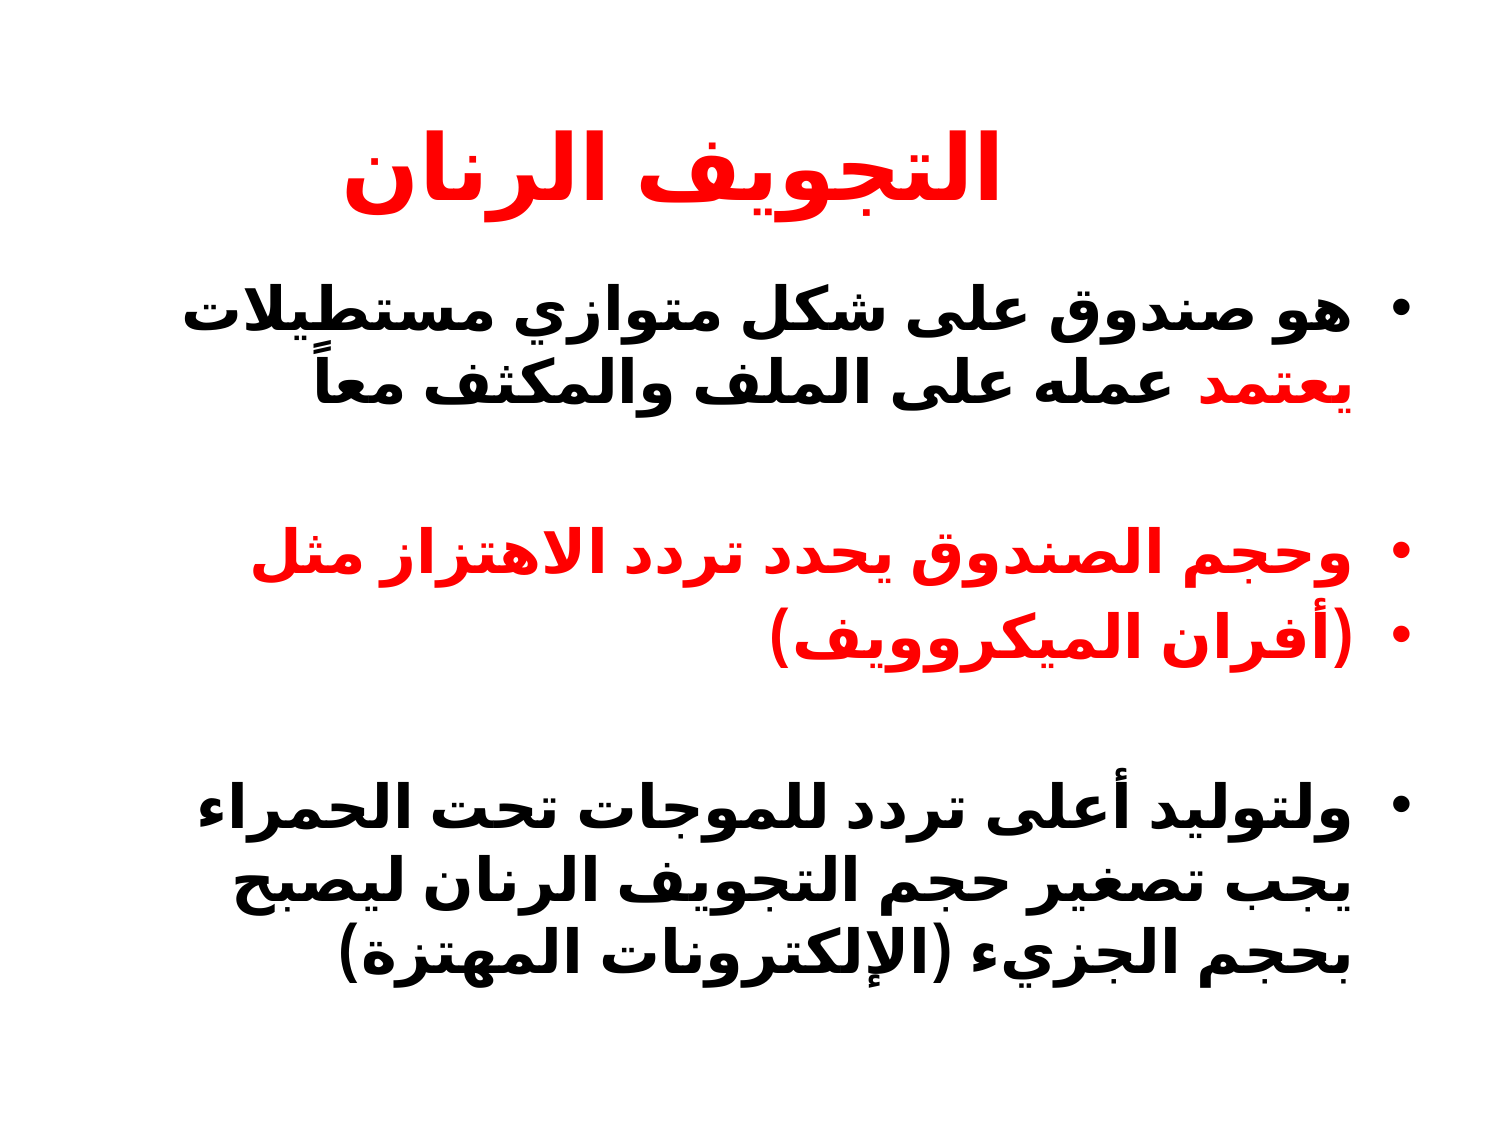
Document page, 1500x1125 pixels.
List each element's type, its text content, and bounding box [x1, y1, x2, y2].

text_box التجويف الرنان [302, 101, 1021, 227]
list هو صندوق على شكل متوازي مستطيلات يعتمد عمله على الملف والمكثف معاً وحجم الصندوق يحدد تردد الاهتزاز مثل (أفران الميكروويف) ولتوليد أعلى تردد للموجات تحت الحمراء يجب تصغير حجم التجويف الرنان ليصبح بحجم الجزيء (الإلكترونات المهتزة) [75, 262, 1425, 1005]
